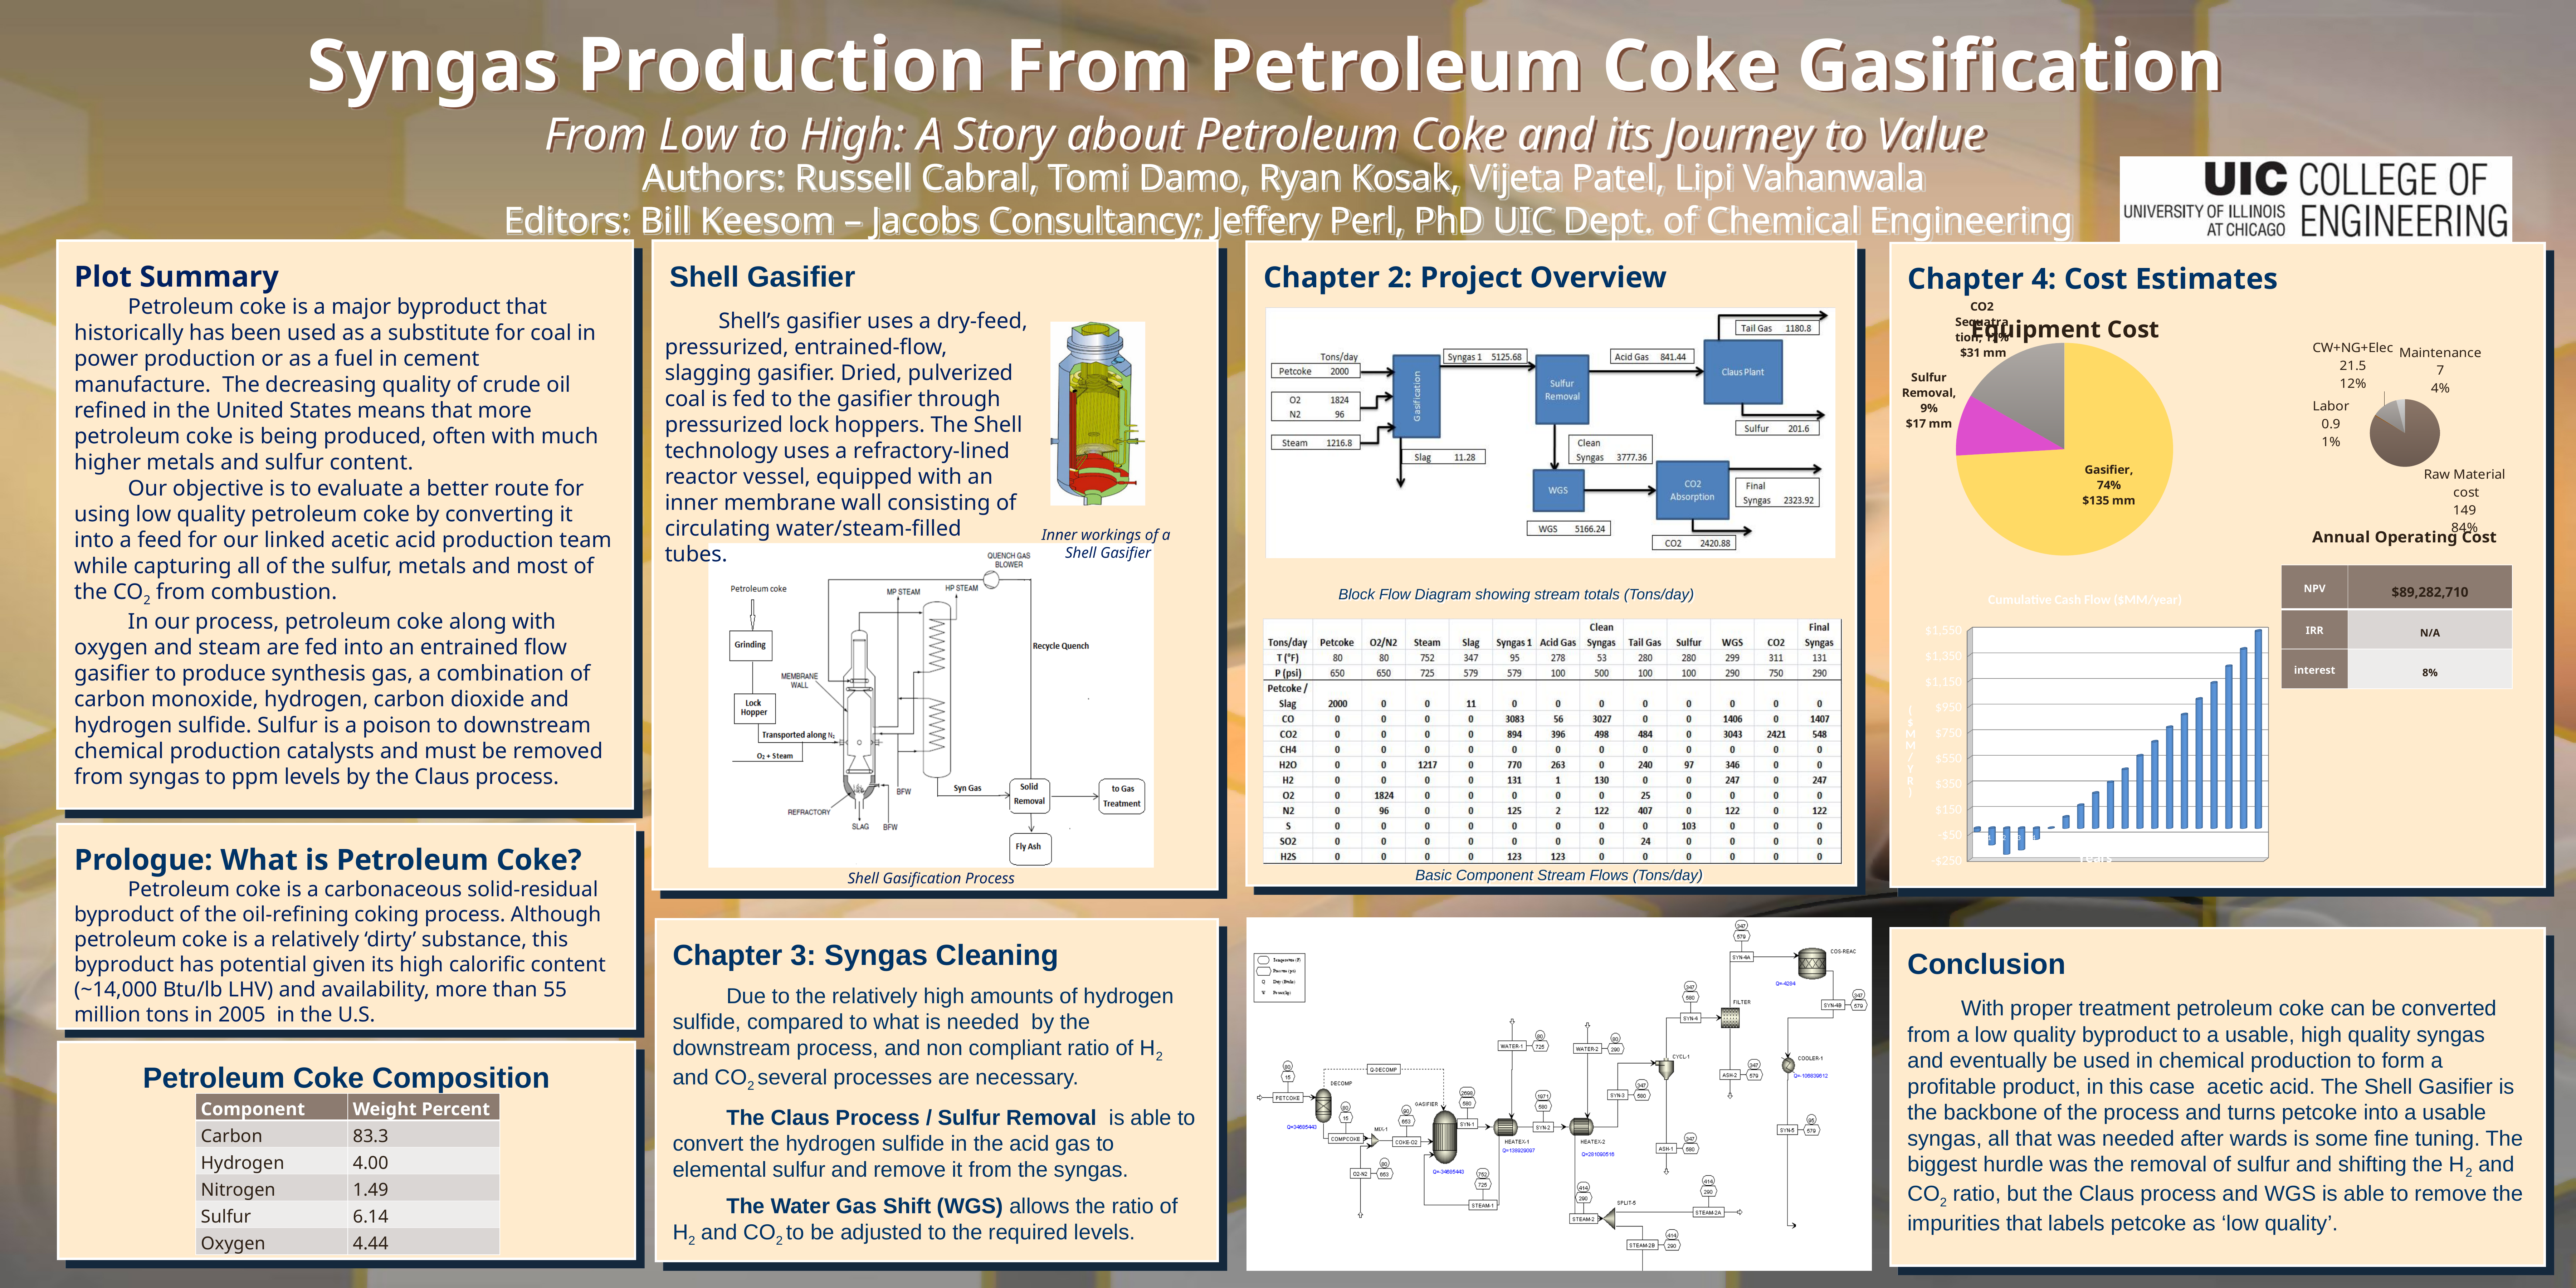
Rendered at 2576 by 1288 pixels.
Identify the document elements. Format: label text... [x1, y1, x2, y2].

table_header NPV [2282, 565, 2348, 608]
table_cell IRR [2282, 610, 2348, 649]
text_box Chapter 2: Project Overview [1246, 241, 1856, 885]
text_box Prologue: What is Petroleum Coke? Petroleum coke is a carbonaceous solid-residual byproduct of the oil-refining coking process. Although petroleum coke is a relatively ‘dirty’ substance, this byproduct has potential given its high calorific content (~14,000 Btu/lb LHV) and availability, more than 55 million tons in 2005 in the U.S. [57, 824, 635, 1029]
text_box Chapter 4: Cost Estimates [1890, 243, 2545, 887]
table_header $89,282,710 [2348, 565, 2512, 608]
table_cell Oxygen [196, 1228, 347, 1254]
text_box Basic Component Stream Flows (Tons/day) [1296, 869, 1823, 885]
table_cell 4.44 [348, 1228, 499, 1254]
chart [1901, 581, 2270, 871]
picture [0, 0, 2576, 1288]
text_box Authors: Russell Cabral, Tomi Damo, Ryan Kosak, Vijeta Patel, Lipi Vahanwala Editors: Bill Keesom – Jacobs Consultancy; Jeffery Perl, PhD UIC Dept. of Chemical Engineering [77, 154, 2501, 240]
table_cell Sulfur [196, 1201, 347, 1228]
text_box Conclusion With proper treatment petroleum coke can be converted from a low quality byproduct to a usable, high quality syngas and eventually be used in chemical production to form a profitable product, in this case acetic acid. The Shell Gasifier is the backbone of the process and turns petcoke into a usable syngas, all that was needed after wards is some fine tuning. The biggest hurdle was the removal of sulfur and shifting the H2 and CO2 ratio, but the Claus process and WGS is able to remove the impurities that labels petcoke as ‘low quality’. [1890, 928, 2545, 1266]
table_cell Hydrogen [196, 1147, 347, 1174]
table_cell Nitrogen [196, 1174, 347, 1201]
table_header Component [196, 1094, 347, 1119]
text_box Block Flow Diagram showing stream totals (Tons/day) [1253, 582, 1780, 605]
text_box Shell Gasification Process [728, 870, 1135, 889]
table_cell 1.49 [348, 1174, 499, 1201]
table_cell Carbon [196, 1121, 347, 1147]
table_cell 6.14 [348, 1201, 499, 1228]
chart [1890, 293, 2240, 573]
table_cell interest [2282, 649, 2348, 688]
text_box Syngas Production From Petroleum Coke Gasification From Low to High: A Story about Petroleum Coke and its Journey to Value [53, 15, 2478, 331]
text_box Inner workings of a Shell Gasifier [1036, 522, 1180, 564]
table_cell 8% [2348, 649, 2512, 688]
text_box Shell Gasifier [653, 240, 1218, 889]
text_box Plot Summary Petroleum coke is a major byproduct that historically has been used as a substitute for coal in power production or as a fuel in cement manufacture. The decreasing quality of crude oil refined in the United States means that more petroleum coke is being produced, often with much higher metals and sulfur content. Our objective is to evaluate a better route for using low quality petroleum coke by converting it into a feed for our linked acetic acid production team while capturing all of the sulfur, metals and most of the CO2 from combustion. In our process, petroleum coke along with oxygen and steam are fed into an entrained flow gasifier to produce synthesis gas, a combination of carbon monoxide, hydrogen, carbon dioxide and hydrogen sulfide. Sulfur is a poison to downstream chemical production catalysts and must be removed from syngas to ppm levels by the Claus process. [57, 334, 633, 809]
text_box Petroleum Coke Composition [58, 1042, 635, 1259]
table_cell 83.3 [348, 1121, 499, 1147]
chart [2258, 291, 2536, 552]
table_cell N/A [2348, 610, 2512, 649]
text_box Shell’s gasifier uses a dry-feed, pressurized, entrained-flow, slagging gasifier. Dried, pulverized coal is fed to the gasifier through pressurized lock hoppers. The Shell technology uses a refractory-lined reactor vessel, equipped with an inner membrane wall consisting of circulating water/steam-filled tubes. [659, 304, 1035, 569]
table_header Weight Percent [348, 1094, 499, 1119]
text_box Chapter 3: Syngas Cleaning Due to the relatively high amounts of hydrogen sulfide, compared to what is needed by the downstream process, and non compliant ratio of H2 and CO2 several processes are necessary. The Claus Process / Sulfur Removal is able to convert the hydrogen sulfide in the acid gas to elemental sulfur and remove it from the syngas. The Water Gas Shift (WGS) allows the ratio of H2 and CO2 to be adjusted to the required levels. [655, 919, 1218, 1262]
table_cell 4.00 [348, 1147, 499, 1174]
